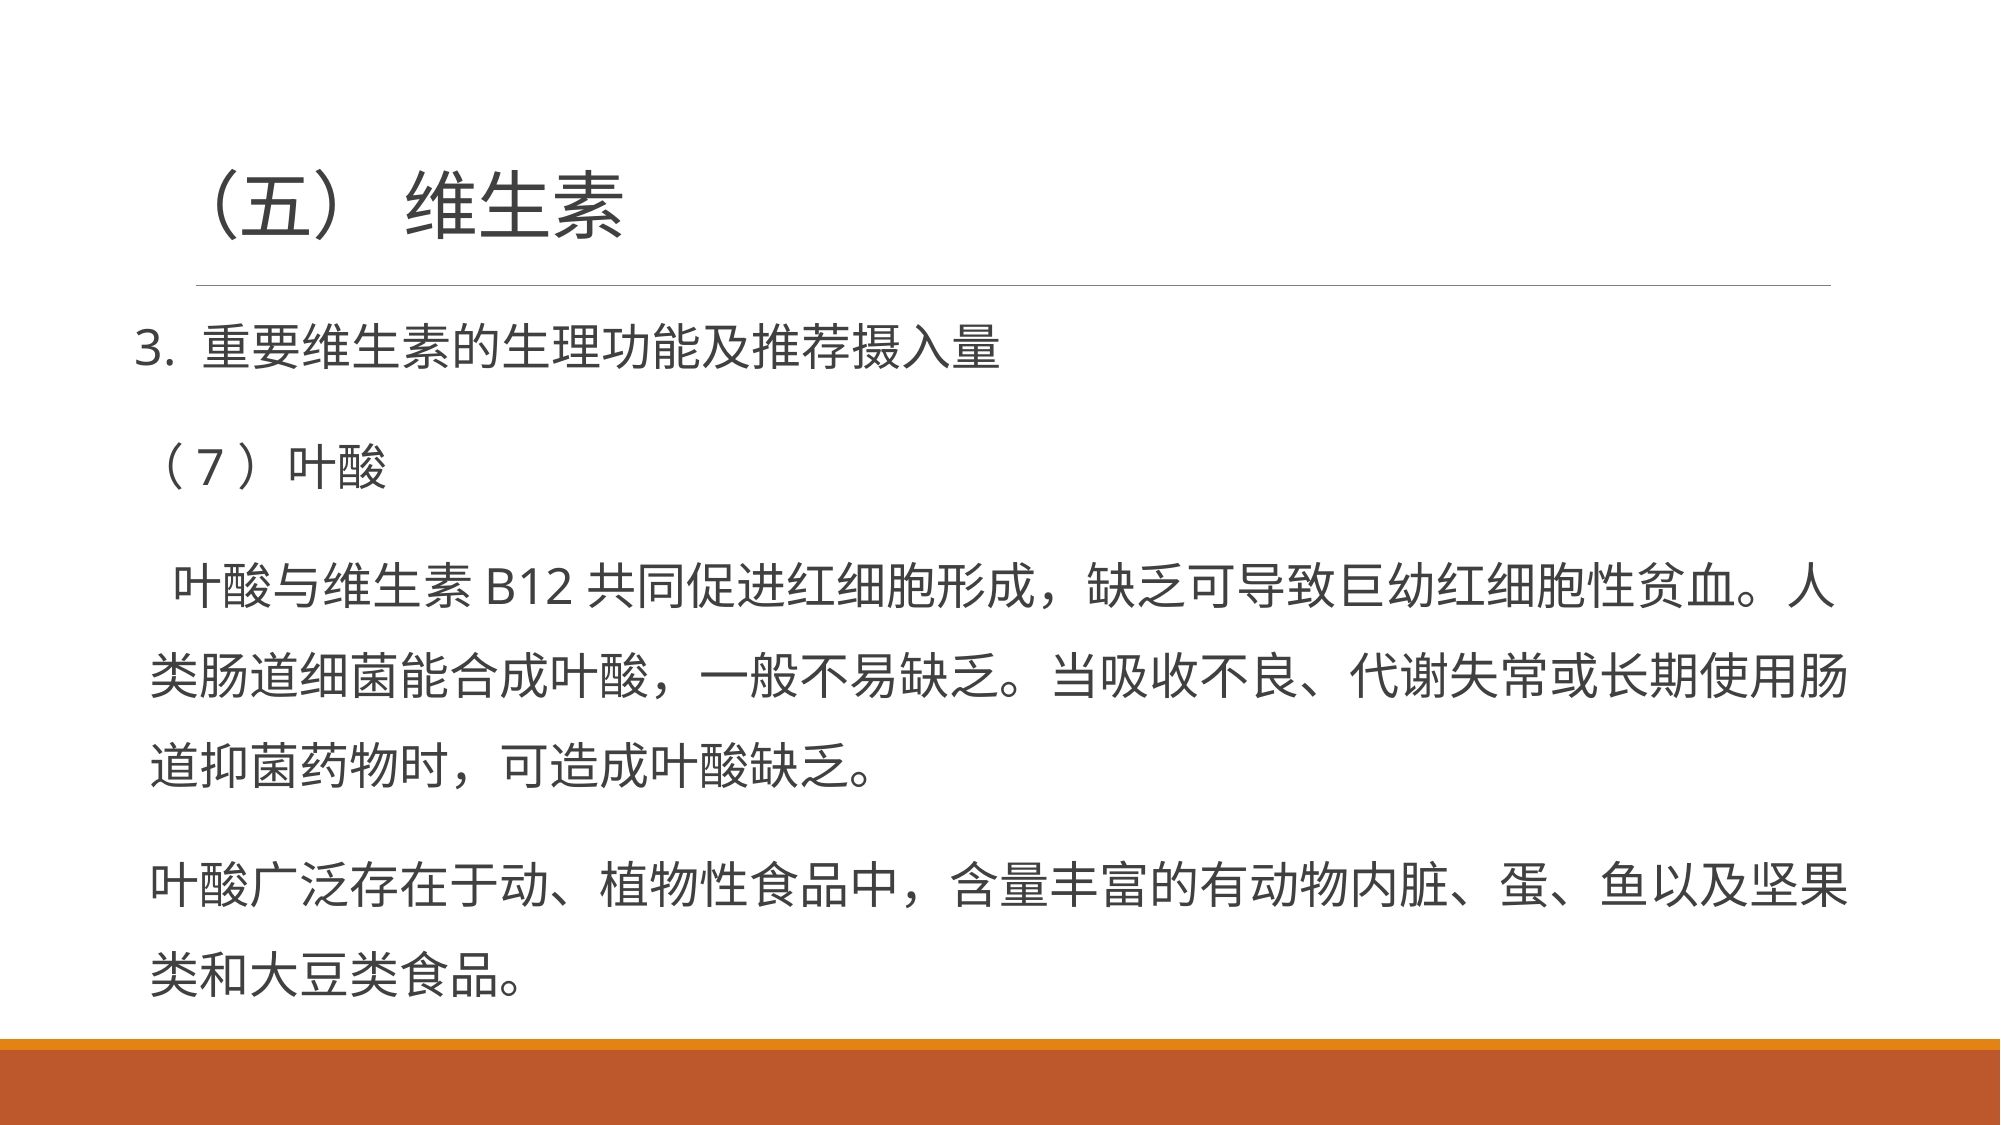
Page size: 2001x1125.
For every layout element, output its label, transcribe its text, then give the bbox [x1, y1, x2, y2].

title （五） 维生素 [150, 132, 1561, 215]
list 3. 重要维生素的生理功能及推荐摄入量 （7）叶酸 叶酸与维生素B12共同促进红细胞形成，缺乏可导致巨幼红细胞性贫血。人类肠道细菌能合成叶酸，一般不易缺乏。当吸收不良、代谢失常或长期使用肠道抑菌药物时，可造成叶酸缺乏。 叶酸广泛存在于动、植物性食品中，含量丰富的有动物内脏、蛋、鱼以及坚果类和大豆类食品。 [134, 215, 1884, 972]
